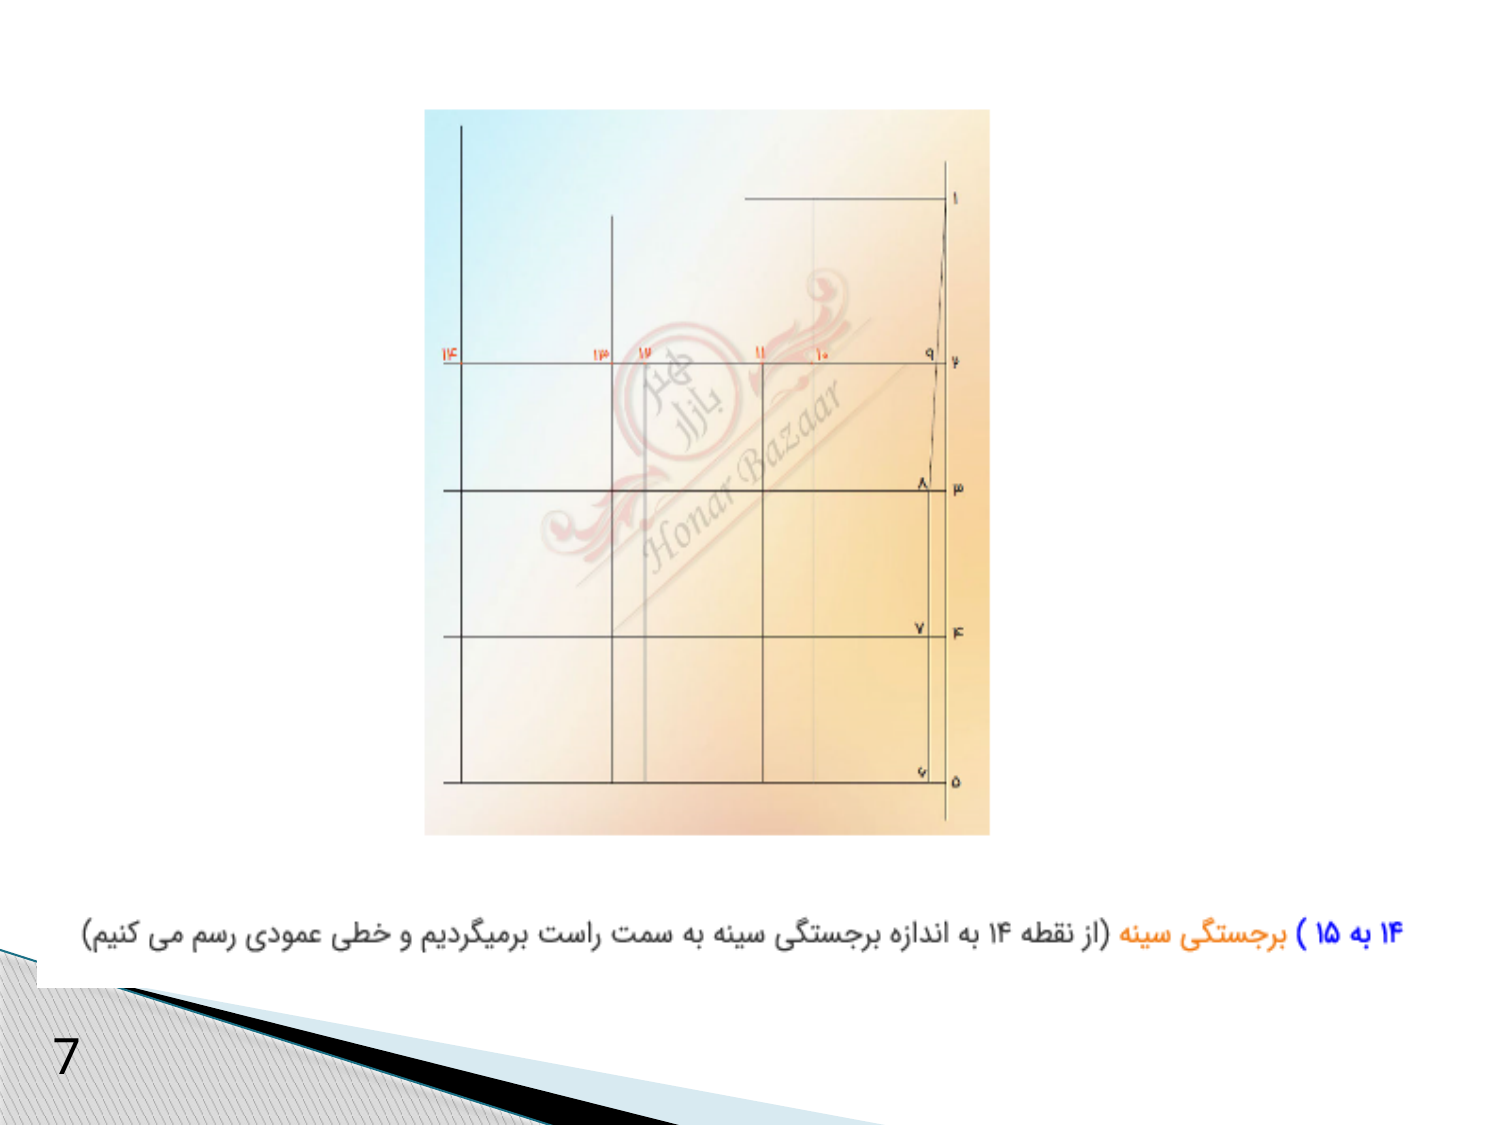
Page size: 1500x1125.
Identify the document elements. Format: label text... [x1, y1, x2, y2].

text_box 7 [37, 1017, 138, 1093]
picture [37, 71, 1481, 988]
